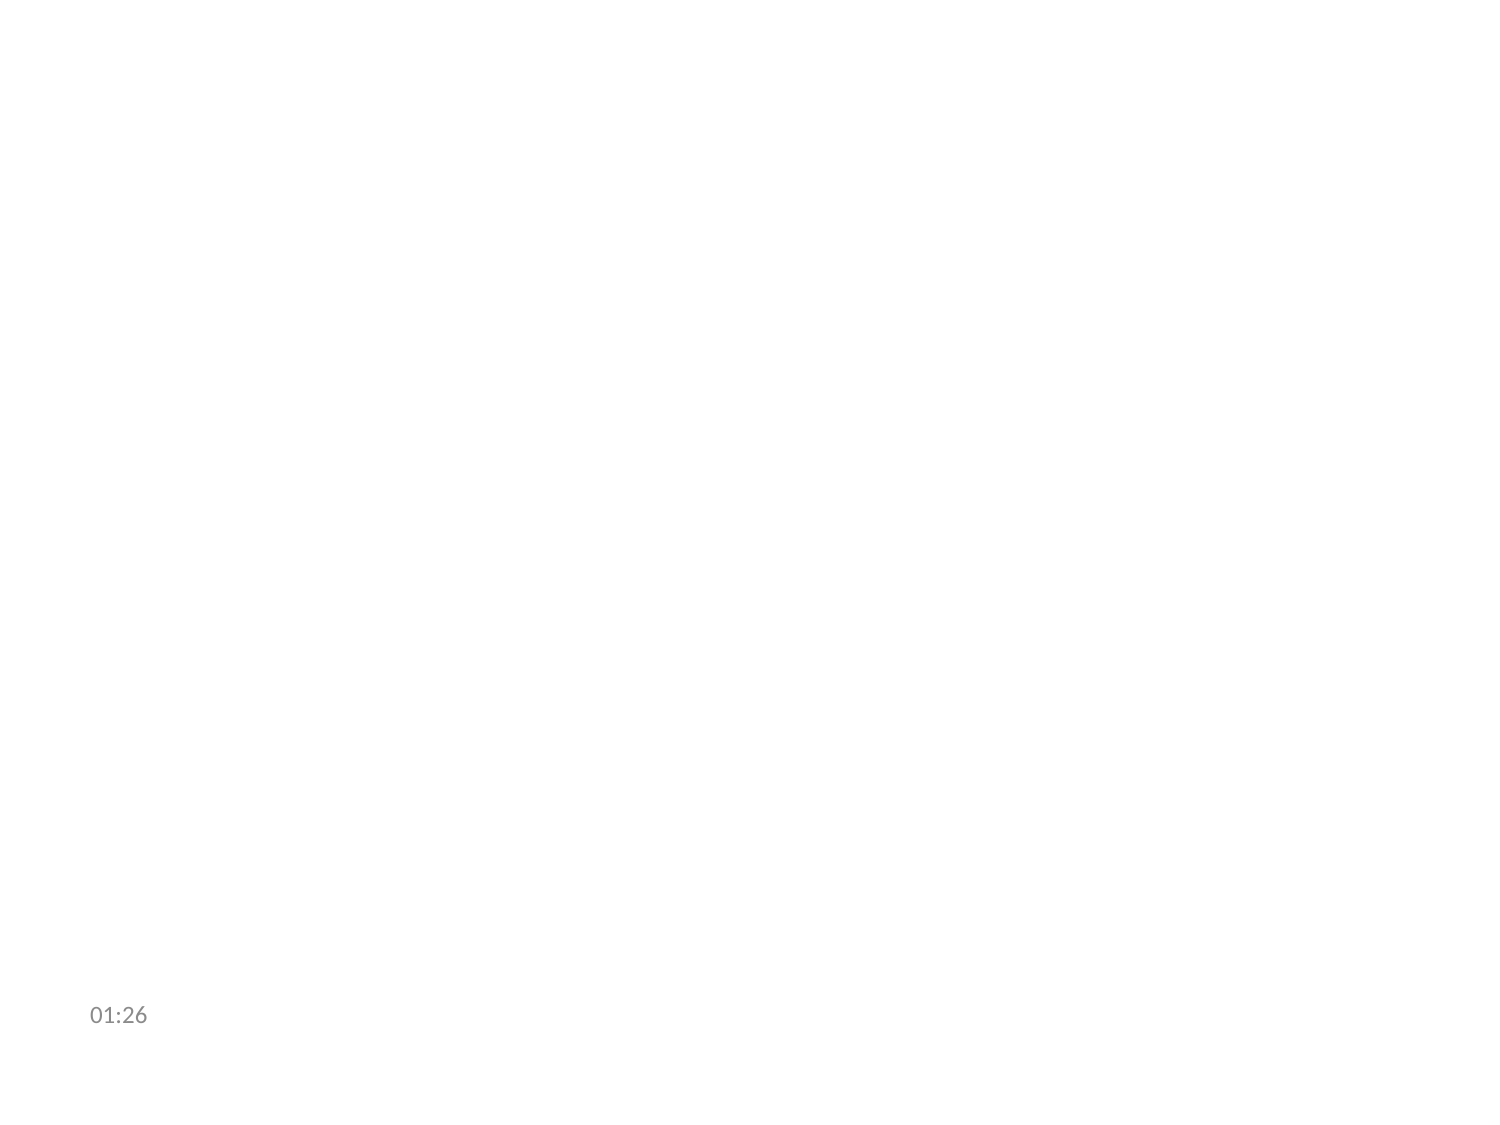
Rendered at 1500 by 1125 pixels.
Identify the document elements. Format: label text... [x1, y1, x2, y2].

text_box 15:35 [75, 983, 425, 1044]
